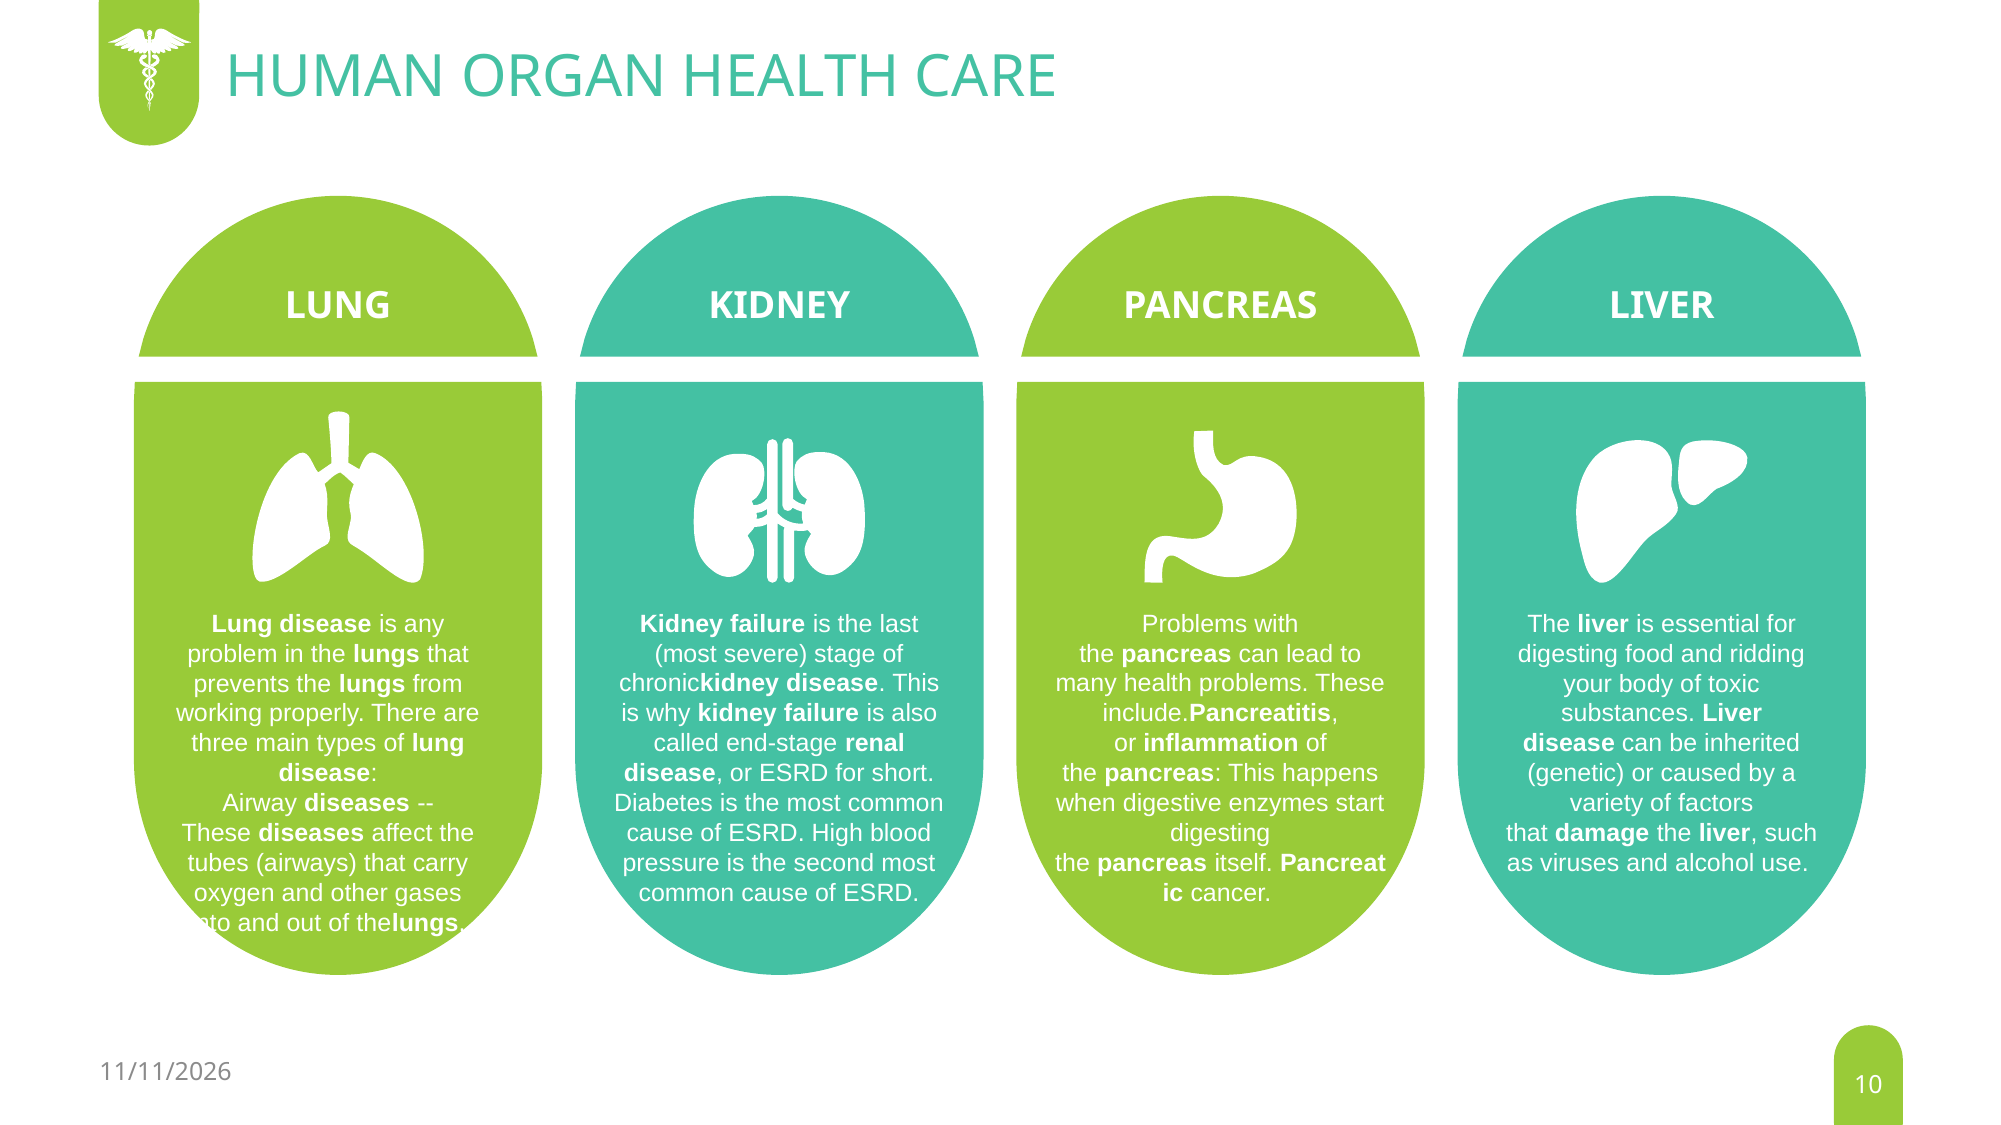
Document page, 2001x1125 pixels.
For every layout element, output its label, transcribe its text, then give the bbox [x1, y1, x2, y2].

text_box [1016, 195, 1425, 975]
slide_number 10 [1833, 1055, 1903, 1116]
text_box HUMAN ORGAN HEALTH CARE [225, 37, 1919, 108]
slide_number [84, 1042, 535, 1103]
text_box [133, 195, 543, 975]
text_box [97, 0, 201, 147]
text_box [575, 195, 984, 975]
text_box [1457, 195, 1866, 975]
text_box [1832, 1024, 1904, 1125]
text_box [104, 28, 195, 111]
